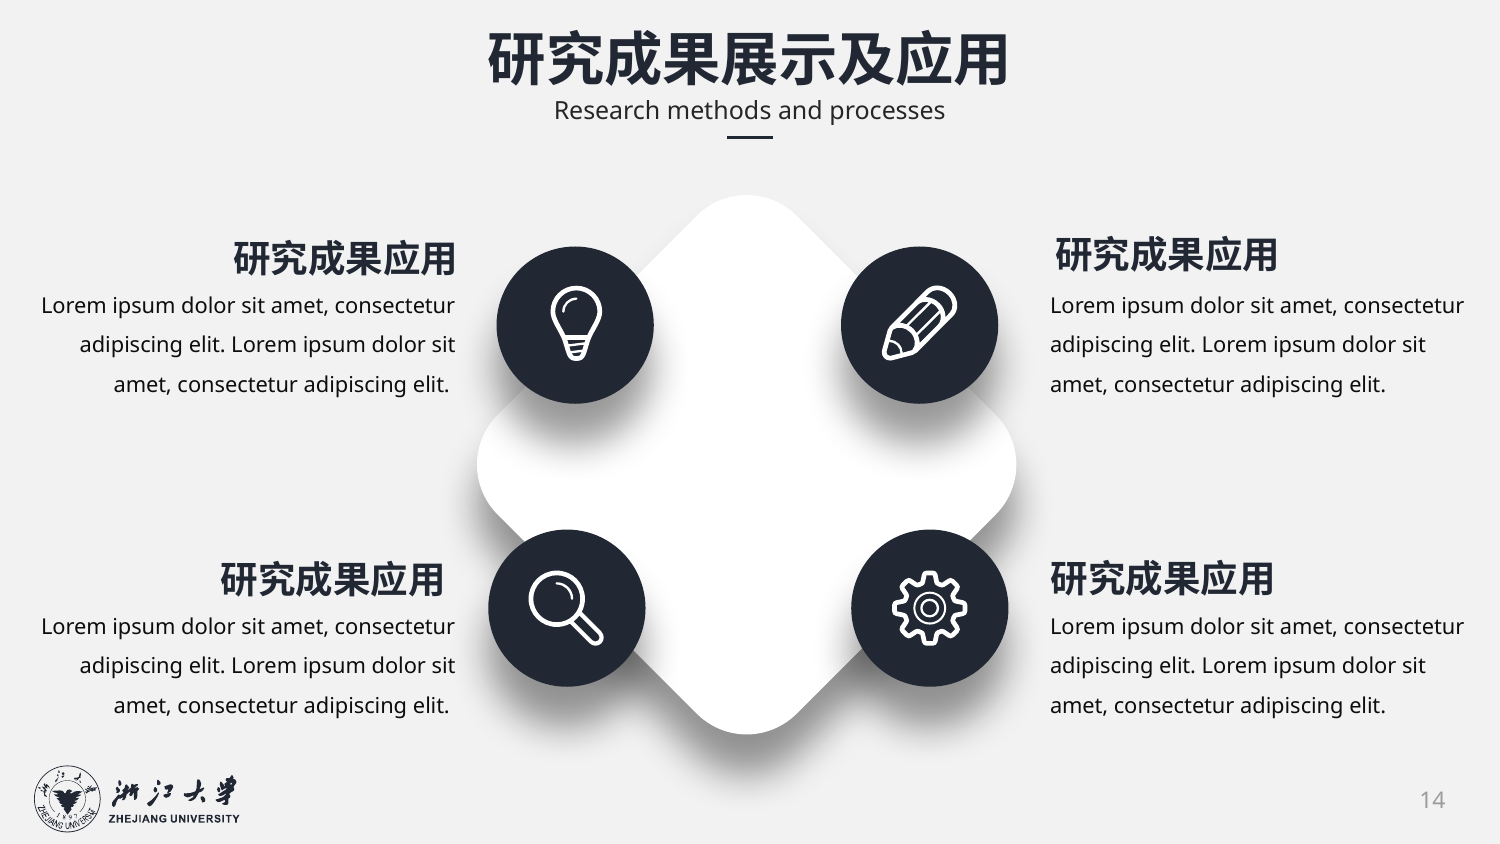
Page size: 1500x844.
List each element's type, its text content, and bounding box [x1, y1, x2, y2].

text_box [475, 193, 1018, 736]
text_box Lorem ipsum dolor sit amet, consectetur adipiscing elit. Lorem ipsum dolor sit amet, consectetur adipiscing elit. [15, 592, 461, 725]
text_box 研究成果应用 [1040, 223, 1321, 284]
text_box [496, 246, 654, 404]
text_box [851, 529, 1009, 687]
text_box Research methods and processes [538, 87, 961, 133]
text_box 研究成果应用 [196, 549, 461, 592]
text_box 研究成果展示及应用 [472, 14, 1027, 100]
text_box Lorem ipsum dolor sit amet, consectetur adipiscing elit. Lorem ipsum dolor sit amet, consectetur adipiscing elit. [1045, 271, 1491, 404]
text_box 研究成果应用 [208, 227, 474, 288]
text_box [488, 529, 646, 687]
text_box Lorem ipsum dolor sit amet, consectetur adipiscing elit. Lorem ipsum dolor sit amet, consectetur adipiscing elit. [1045, 592, 1491, 725]
slide_number 14 [1123, 778, 1461, 824]
text_box Lorem ipsum dolor sit amet, consectetur adipiscing elit. Lorem ipsum dolor sit amet, consectetur adipiscing elit. [15, 271, 461, 404]
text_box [840, 246, 999, 404]
text_box 研究成果应用 [1035, 547, 1331, 608]
